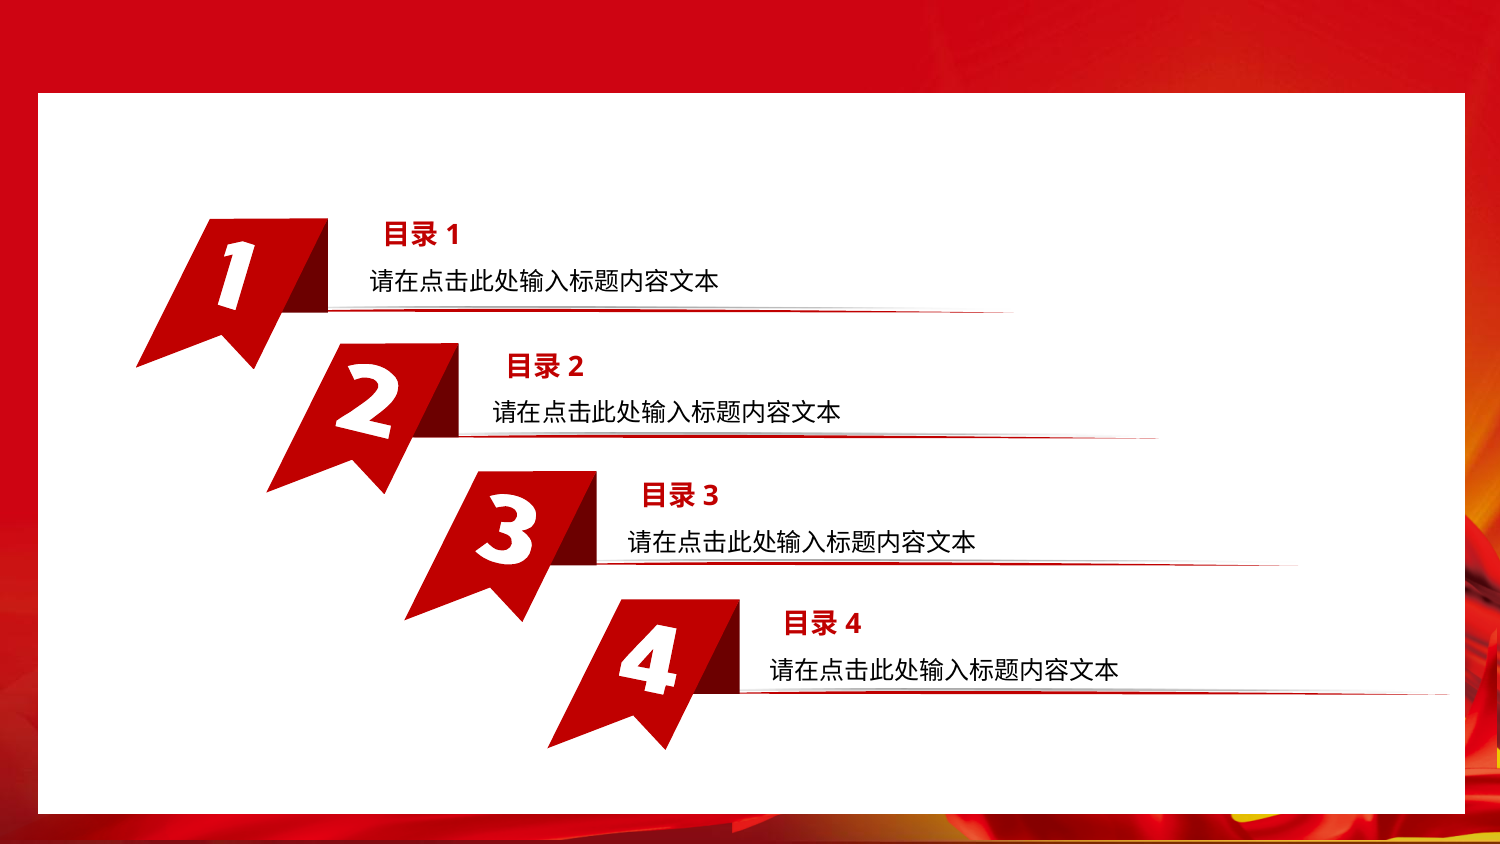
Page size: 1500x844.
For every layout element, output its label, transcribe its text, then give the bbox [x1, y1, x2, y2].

text_box [413, 345, 459, 438]
text_box 请在点击此处输入标题内容文本 [754, 646, 1135, 688]
text_box 目录1 [367, 209, 477, 258]
text_box [547, 599, 740, 751]
text_box 目录3 [625, 470, 734, 518]
text_box 请在点击此处输入标题内容文本 [477, 389, 858, 432]
text_box [551, 473, 597, 566]
text_box [459, 434, 1159, 439]
text_box [404, 470, 597, 623]
text_box [328, 308, 1014, 313]
text_box 请在点击此处输入标题内容文本 [354, 258, 735, 303]
text_box 目录2 [490, 340, 599, 389]
text_box [597, 562, 1299, 566]
text_box [283, 221, 328, 313]
text_box 目录4 [767, 597, 877, 646]
text_box [694, 601, 740, 694]
text_box [740, 691, 1450, 695]
text_box [135, 218, 328, 370]
text_box [266, 343, 459, 495]
picture [0, 0, 1500, 844]
text_box 请在点击此处输入标题内容文本 [612, 518, 992, 559]
